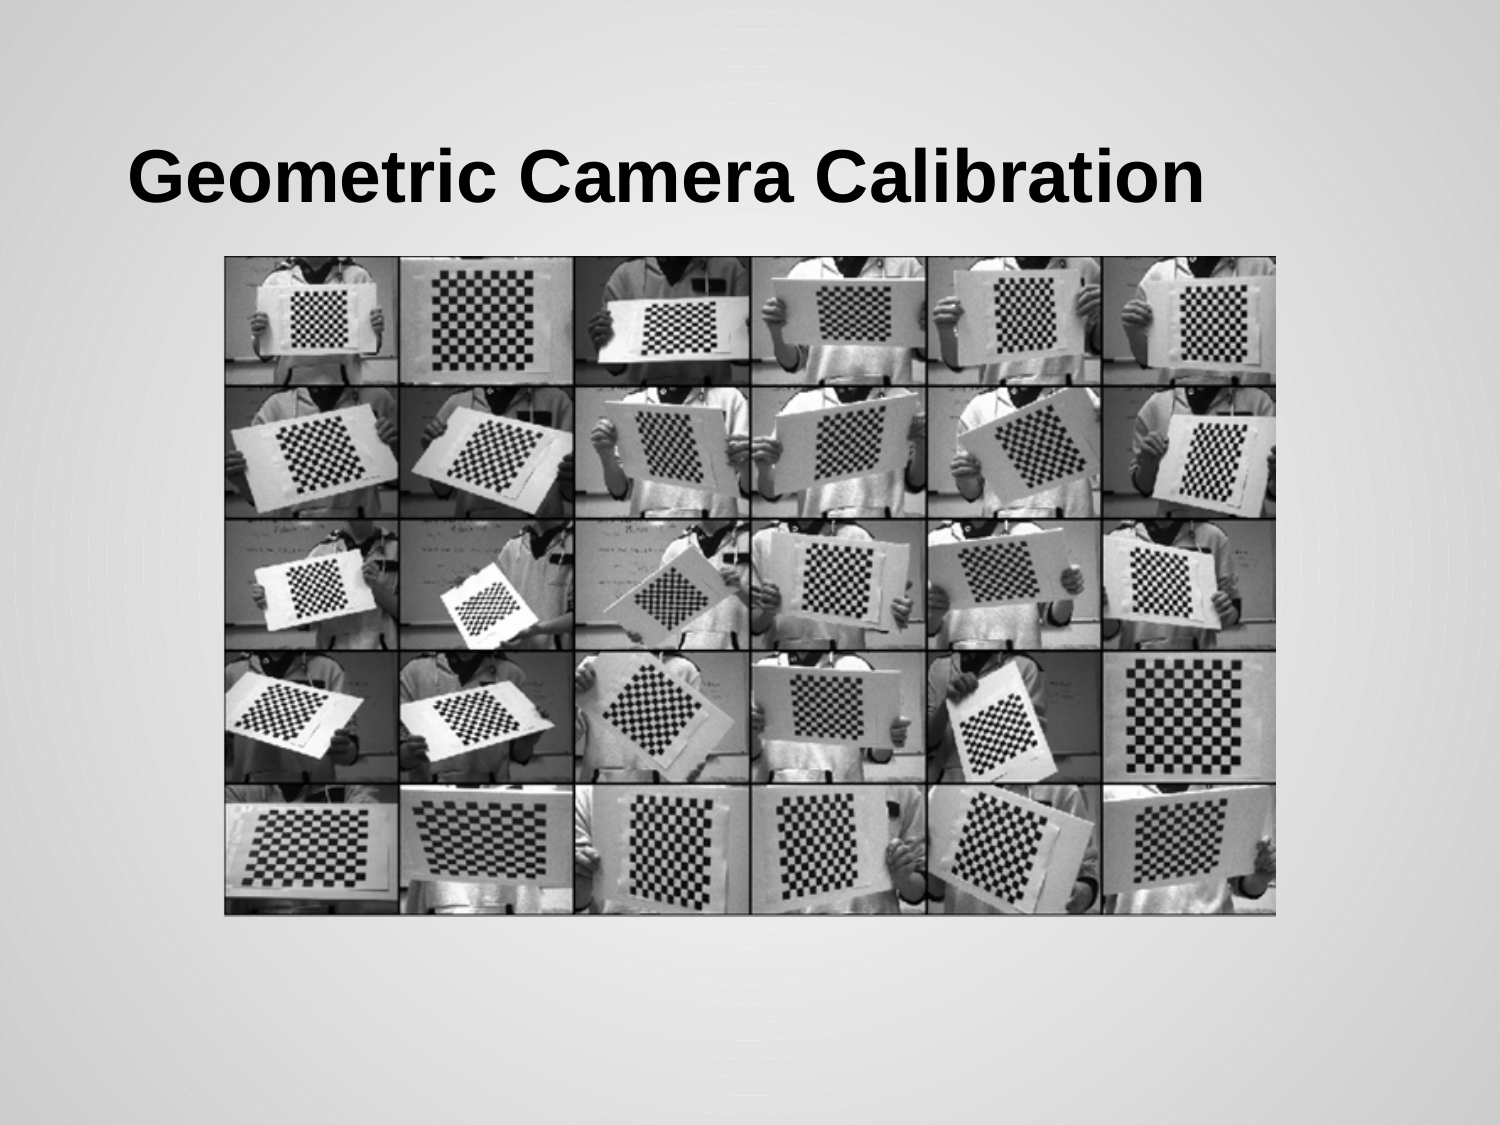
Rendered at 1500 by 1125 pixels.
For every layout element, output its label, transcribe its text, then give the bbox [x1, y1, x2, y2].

text_box [223, 256, 1276, 917]
title Geometric Camera Calibration [75, 45, 1425, 233]
